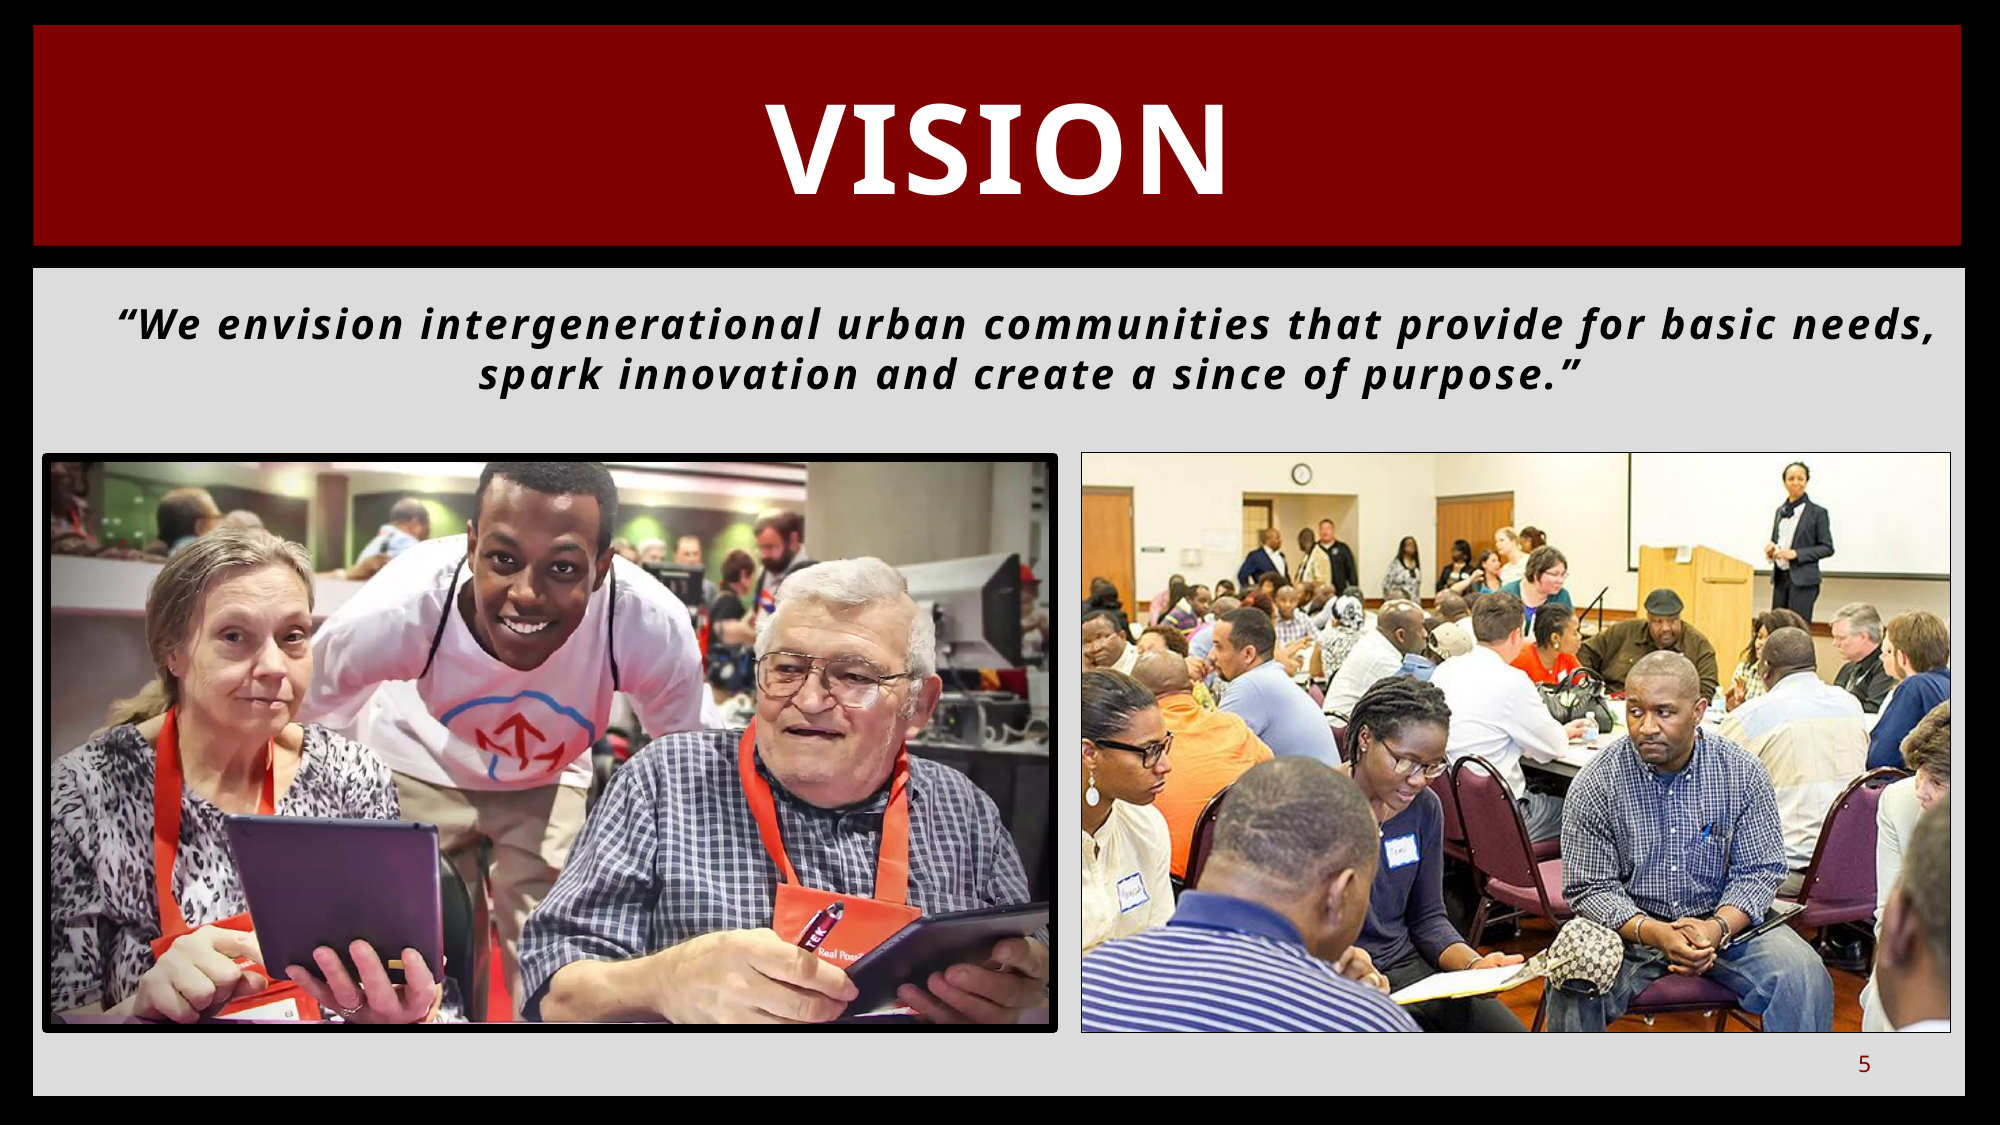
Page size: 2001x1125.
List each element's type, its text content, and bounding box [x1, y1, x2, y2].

title vision [83, 58, 1917, 232]
list “We envision intergenerational urban communities that provide for basic needs, spark innovation and create a since of purpose.” [83, 290, 1967, 1005]
picture [1080, 452, 1951, 1034]
picture [50, 461, 1050, 1025]
slide_number 5 [1800, 1042, 1930, 1089]
